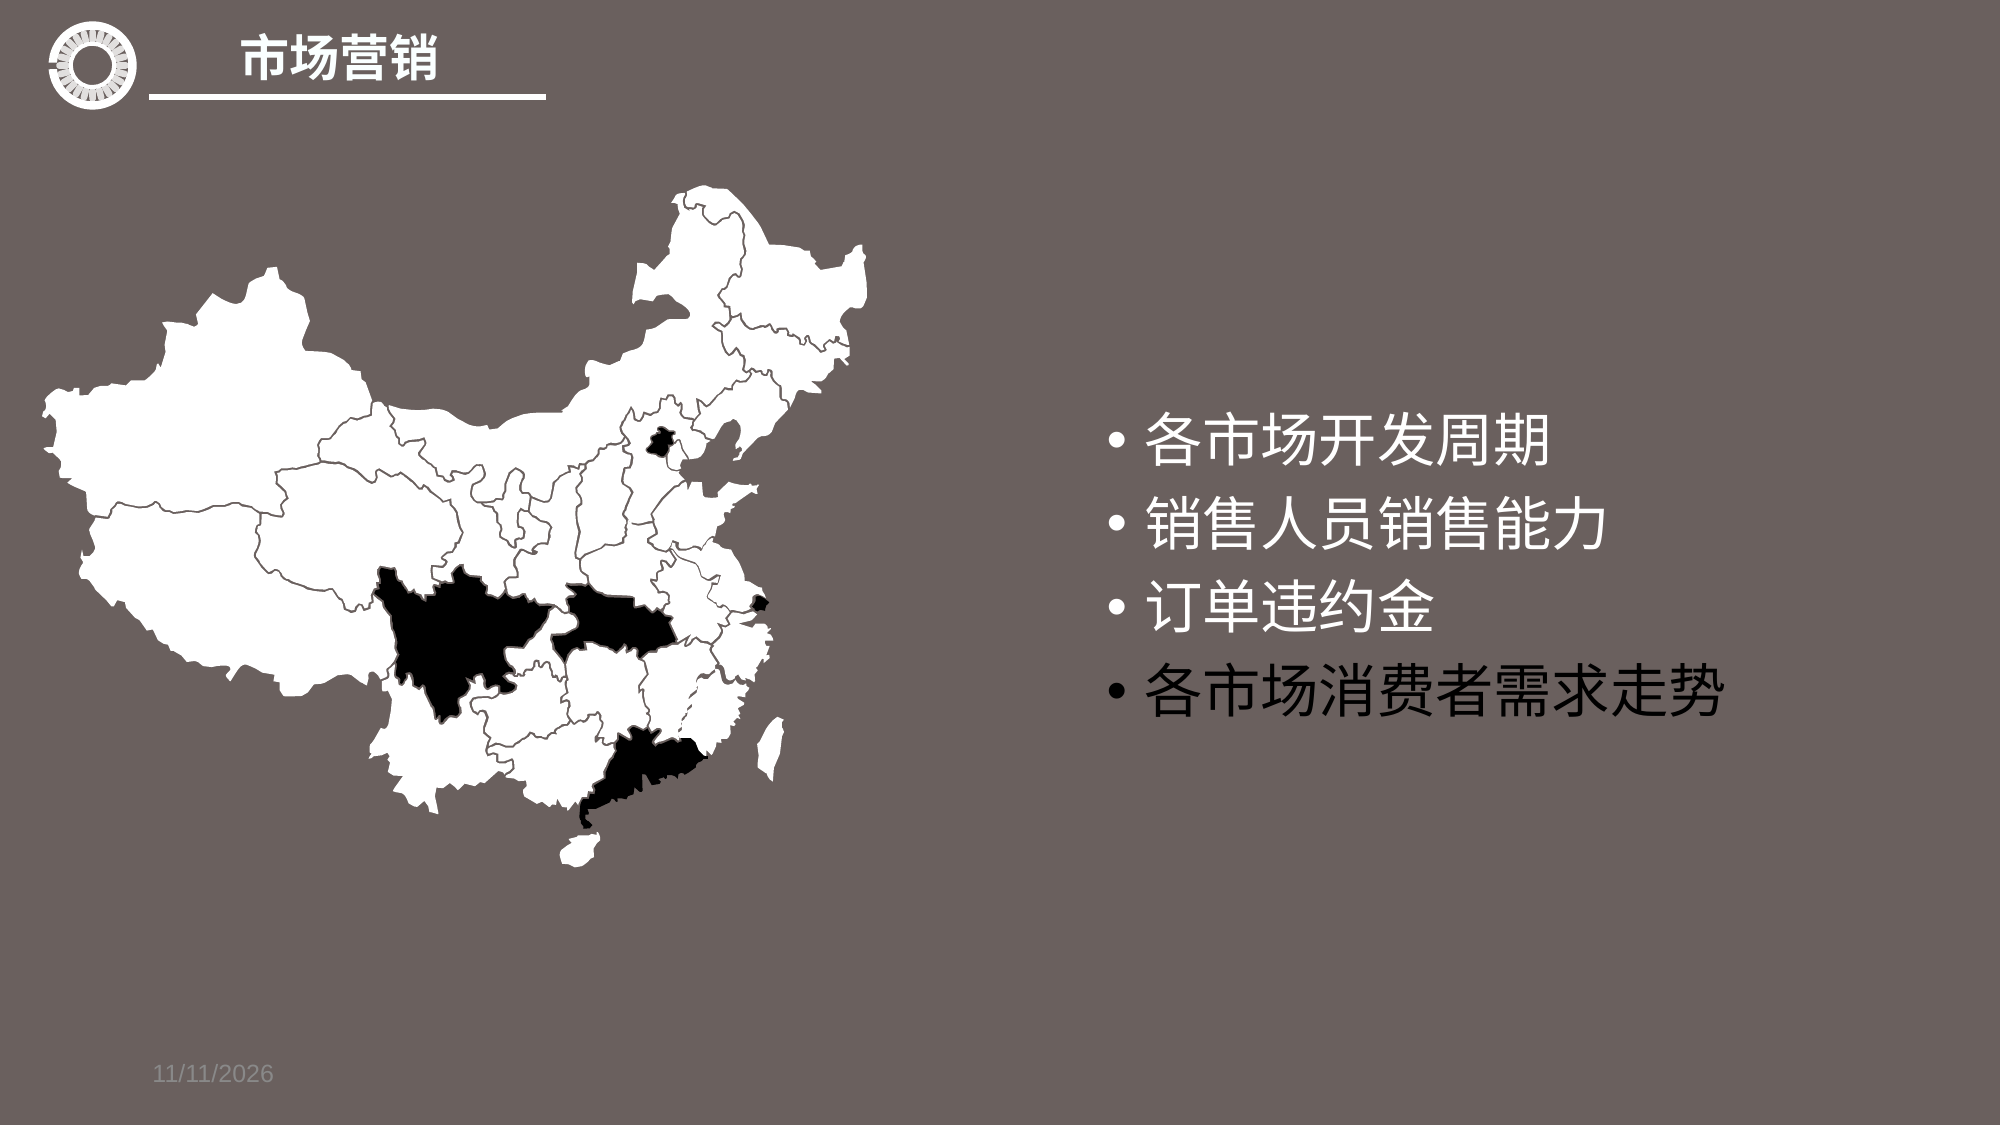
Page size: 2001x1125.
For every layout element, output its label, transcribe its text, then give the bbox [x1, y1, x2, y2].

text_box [48, 21, 137, 110]
list 各市场开发周期 销售人员销售能力 订单违约金 各市场消费者需求走势 [1091, 403, 2000, 567]
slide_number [137, 1042, 588, 1103]
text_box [41, 185, 868, 868]
text_box 市场营销 [142, 31, 564, 89]
